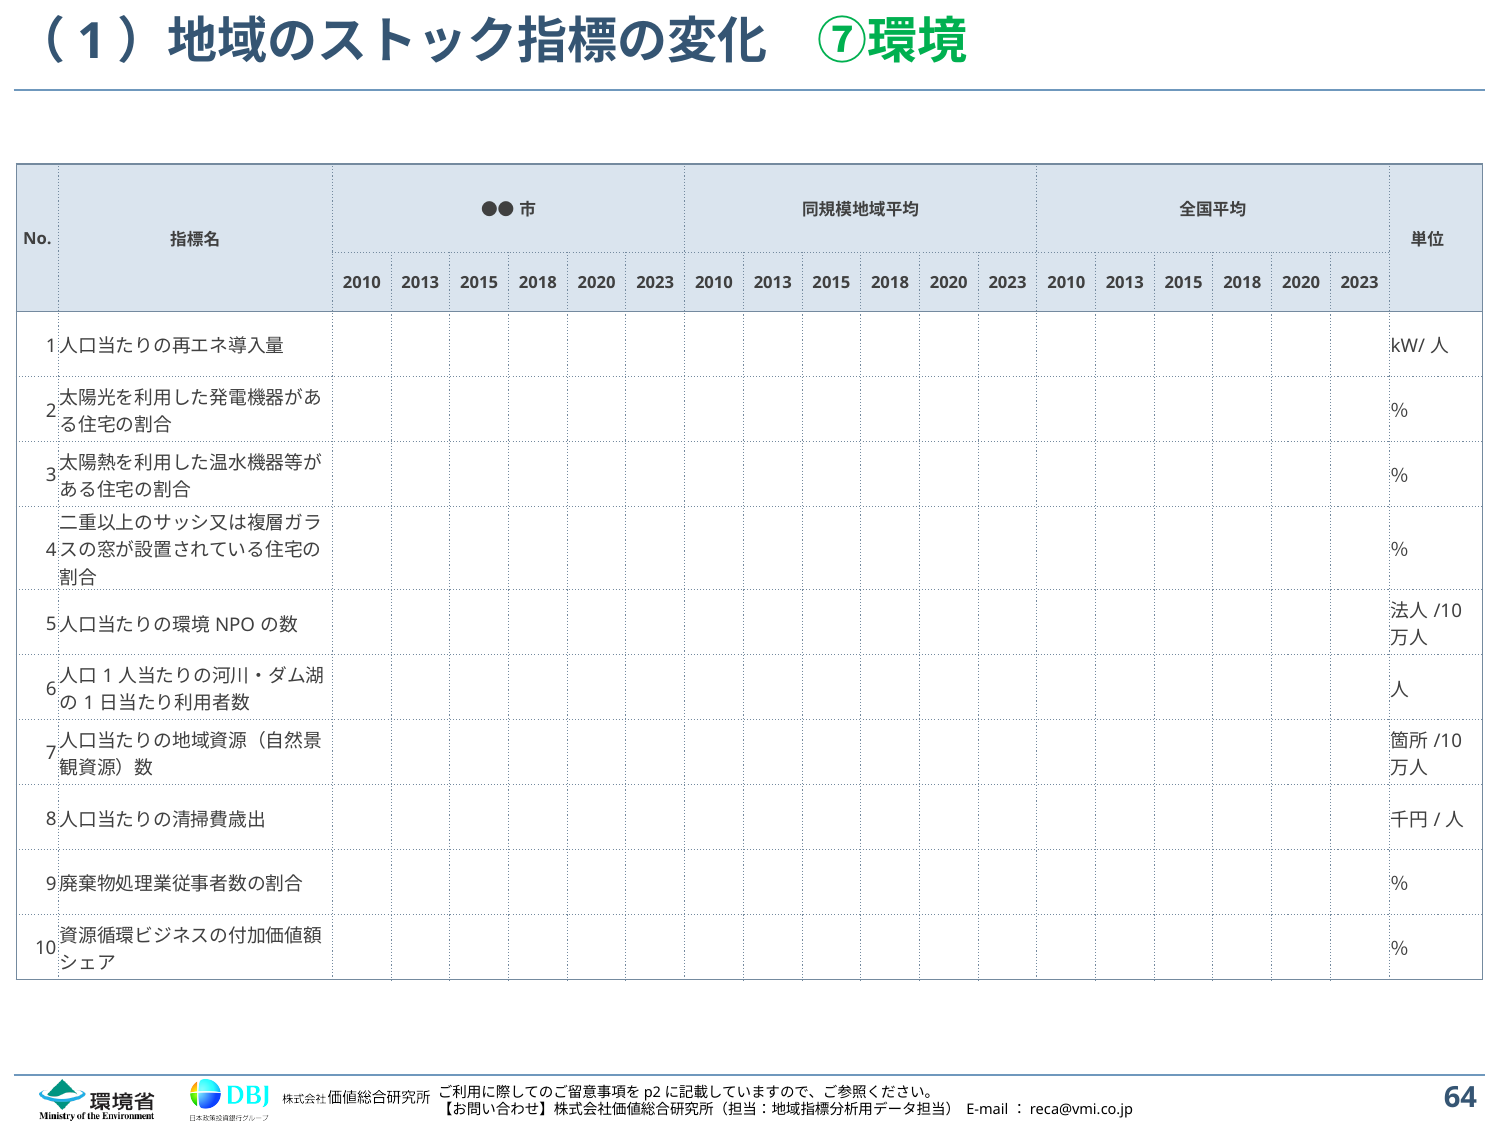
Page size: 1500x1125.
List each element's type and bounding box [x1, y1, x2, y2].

picture [36, 1079, 157, 1124]
title [0, 0, 1500, 87]
slide_number [1427, 1070, 1493, 1112]
picture [186, 1076, 434, 1125]
table_cell [17, 312, 1482, 979]
table_cell [332, 252, 1389, 311]
table_header [17, 165, 1482, 311]
